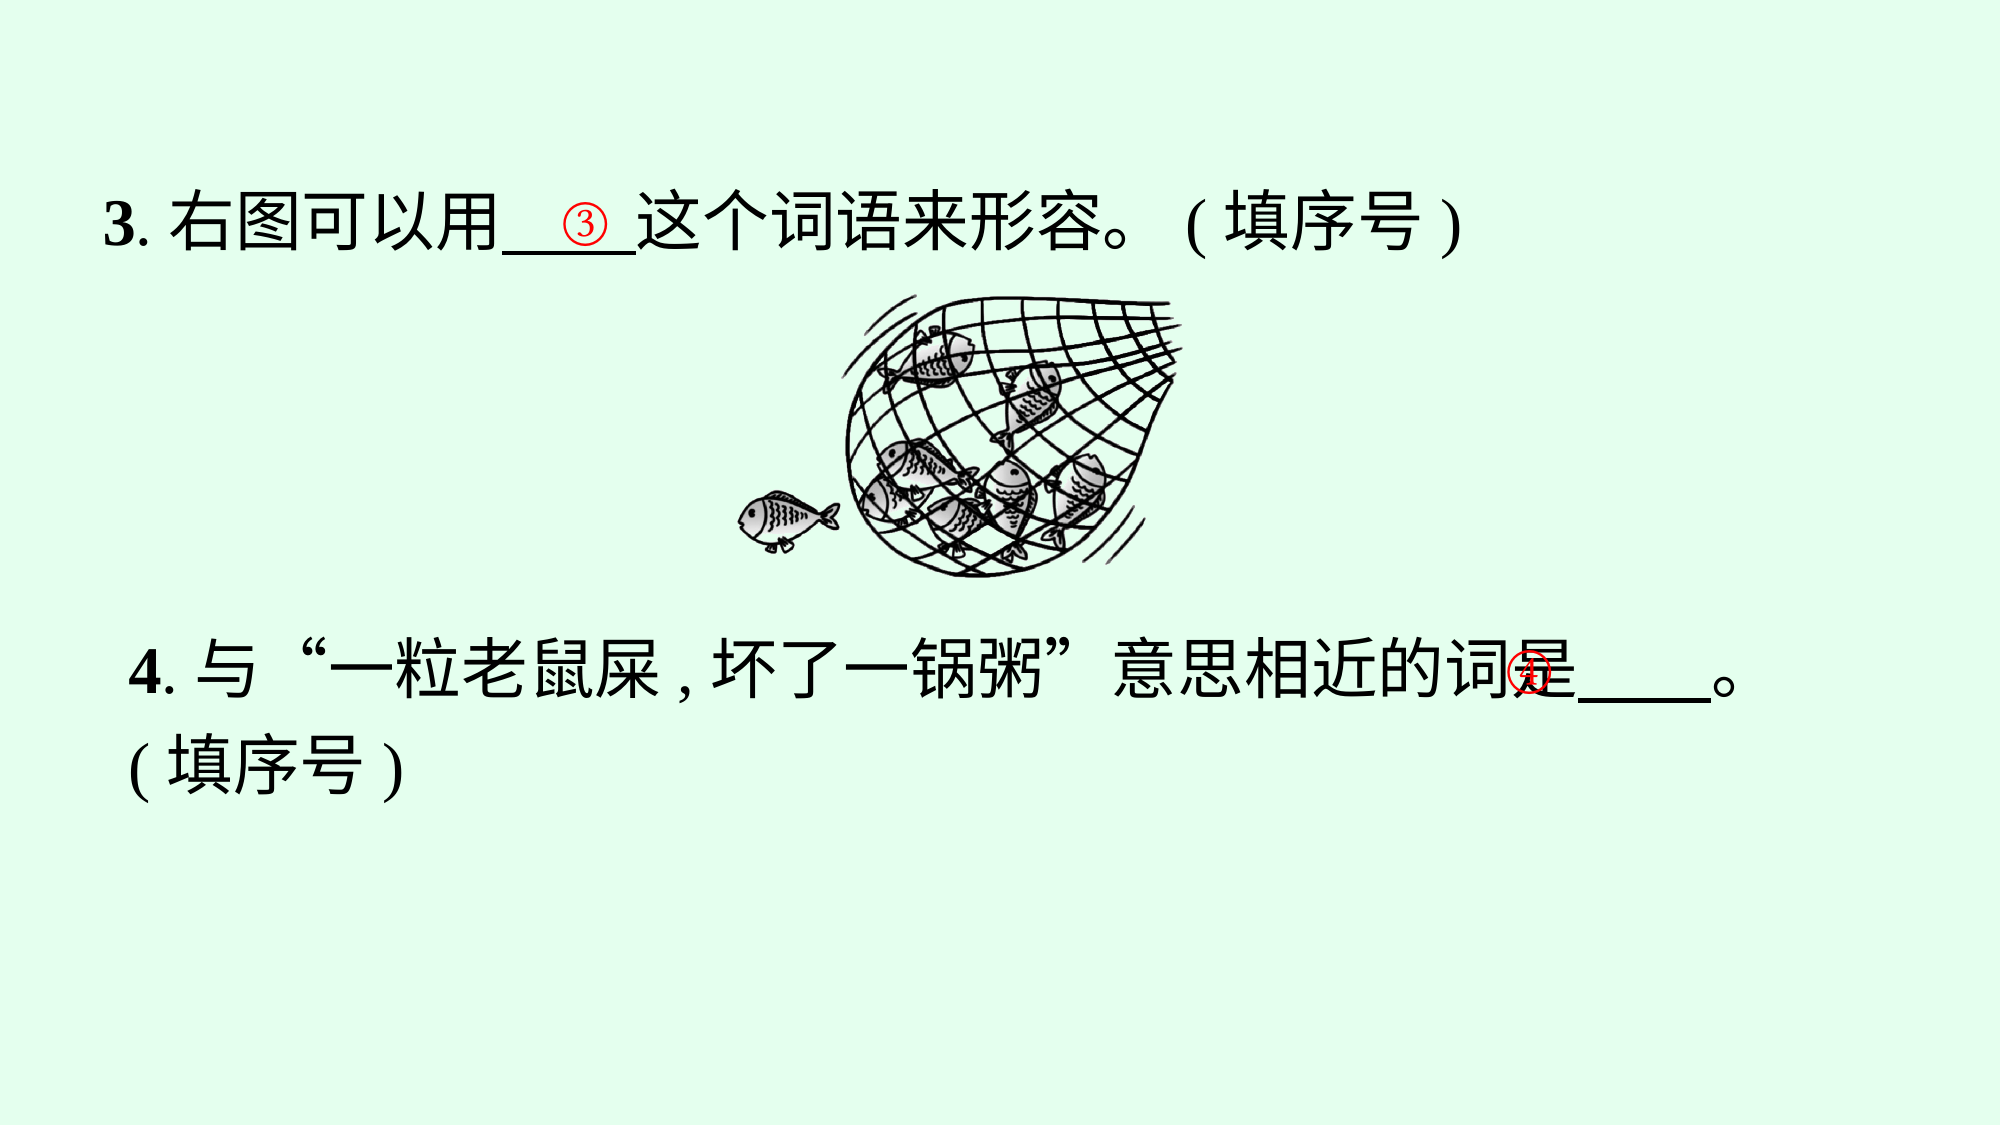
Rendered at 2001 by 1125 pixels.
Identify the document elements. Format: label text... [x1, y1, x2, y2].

text_box 4.与“一粒老鼠屎,坏了一锅粥”意思相近的词是 。(填序号) [113, 603, 1887, 810]
text_box 3.右图可以用 这个词语来形容。(填序号) [87, 155, 546, 267]
picture [724, 267, 1198, 604]
text_box ③ [546, 155, 627, 267]
text_box ④ [1489, 603, 1571, 715]
text_box 3.右图可以用 这个词语来形容。(填序号) [627, 155, 1508, 267]
